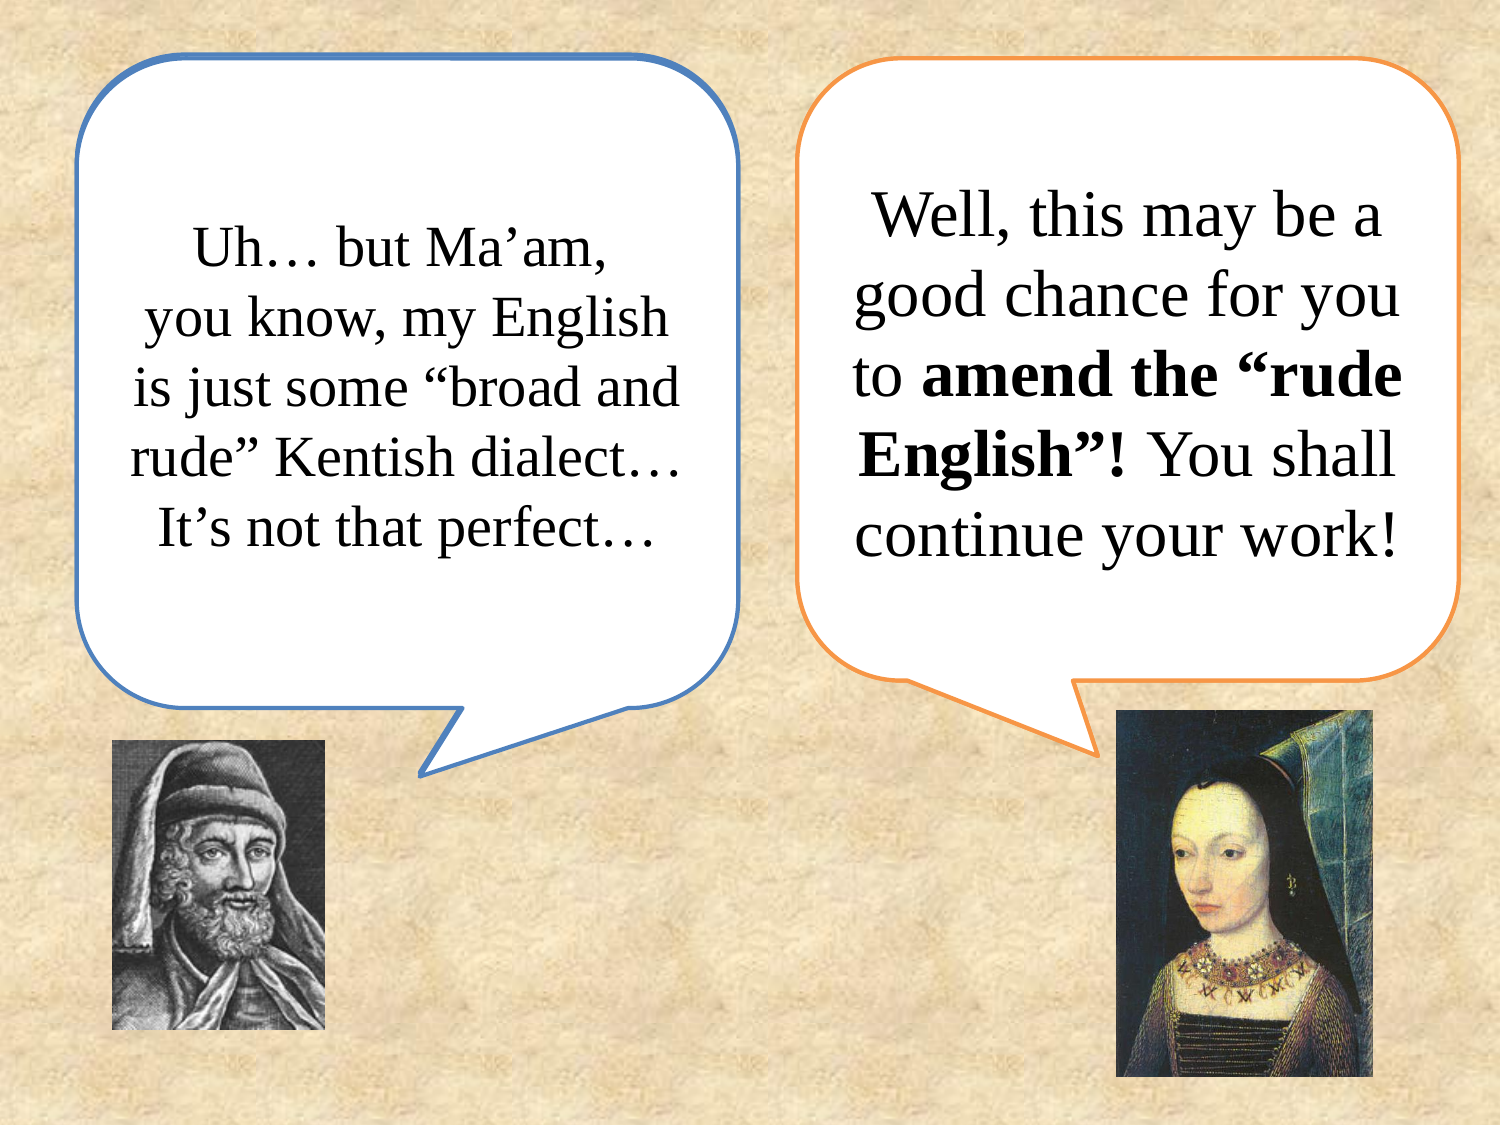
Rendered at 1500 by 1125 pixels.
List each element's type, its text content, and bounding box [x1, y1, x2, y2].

text_box Well, I’m working on the translation of a French book, Raoul Le Fevre's Recueil des Histoires de Troyes in my leisure time. [77, 52, 739, 144]
picture [0, 0, 1500, 1125]
text_box Well, this may be a good chance for you to amend the “rude English”! You shall continue your work! [795, 56, 1461, 758]
text_box Uh… but Ma’am, you know, my English is just some “broad and rude” Kentish dialect… It’s not that perfect… [74, 56, 741, 779]
